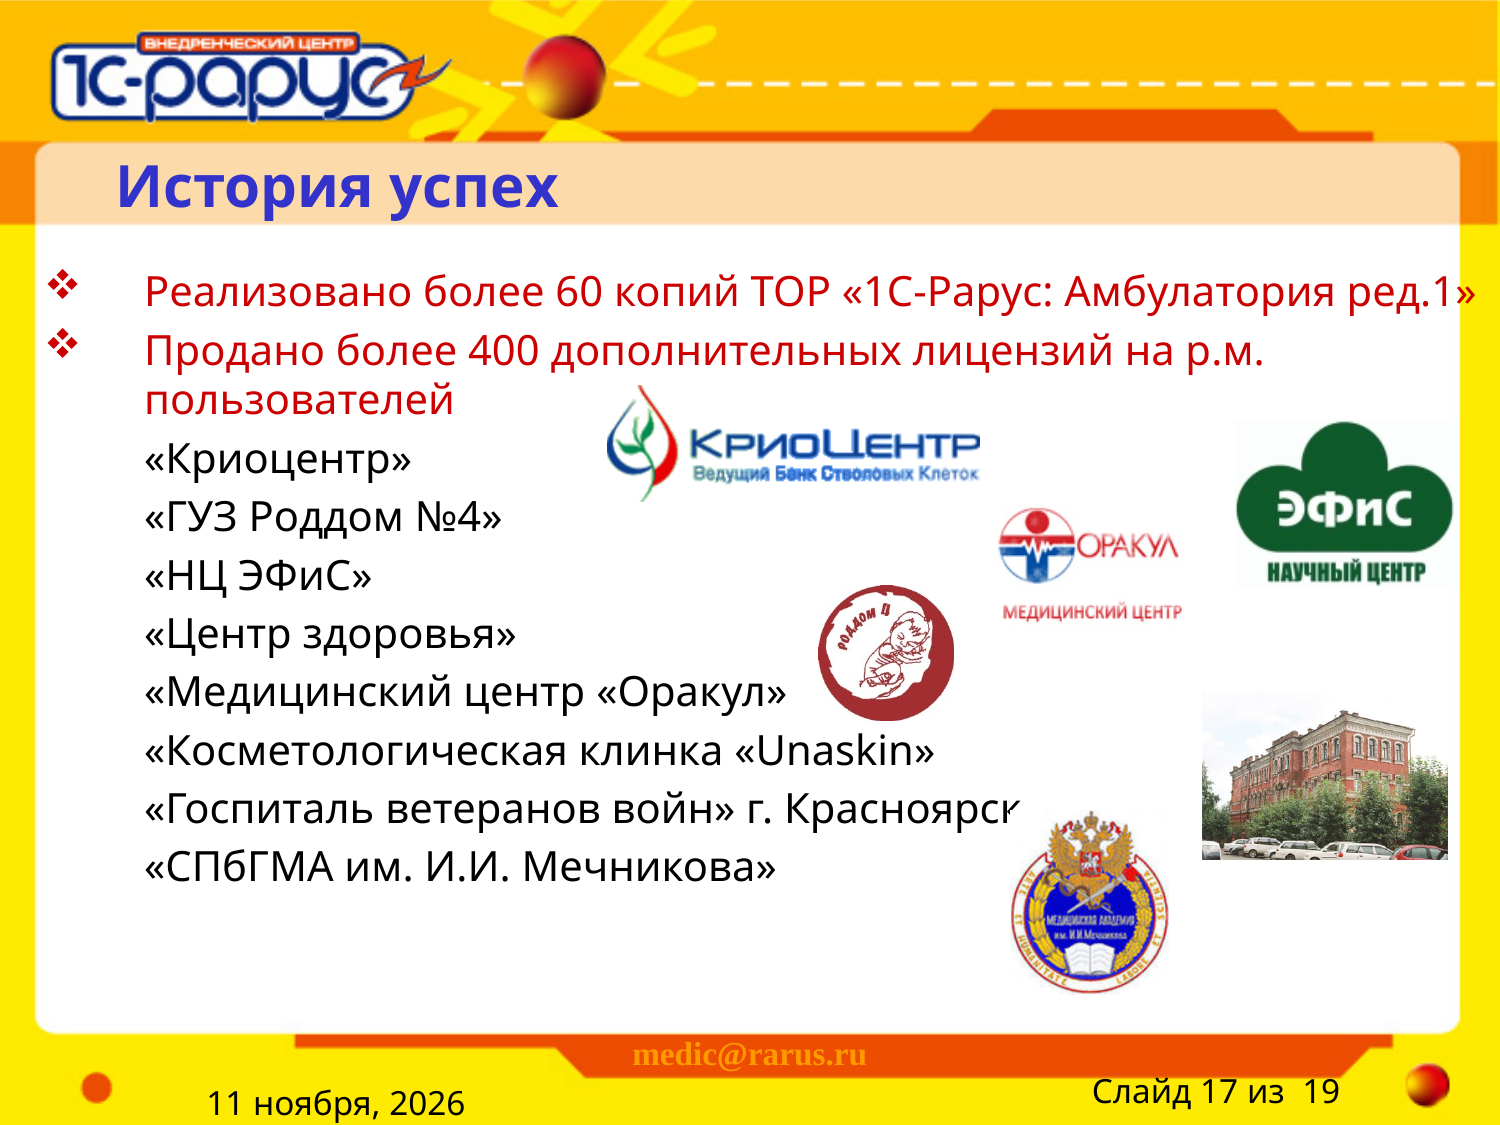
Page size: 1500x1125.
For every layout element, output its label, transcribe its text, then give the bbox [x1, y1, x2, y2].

picture [1010, 810, 1169, 996]
picture [991, 490, 1188, 628]
picture [0, 1, 1500, 1125]
text_box Реализовано более 60 копий ТОР «1С-Рарус: Амбулатория ред.1» Продано более 400 дополнительных лицензий на р.м. пользователей «Криоцентр» «ГУЗ Роддом №4» «НЦ ЭФиС» «Центр здоровья» «Медицинский центр «Оракул» «Косметологическая клинка «Unaskin» «Госпиталь ветеранов войн» г. Красноярск «СПбГМА им. И.И. Мечникова» [29, 229, 1500, 1012]
text_box medic@rarus.ru [512, 1024, 988, 1103]
picture [1234, 419, 1457, 586]
picture [1201, 690, 1448, 860]
picture [817, 584, 954, 722]
title История успех [100, 136, 1454, 229]
picture [607, 385, 980, 502]
text_box 18 мая 2011 г. [183, 1034, 703, 1125]
